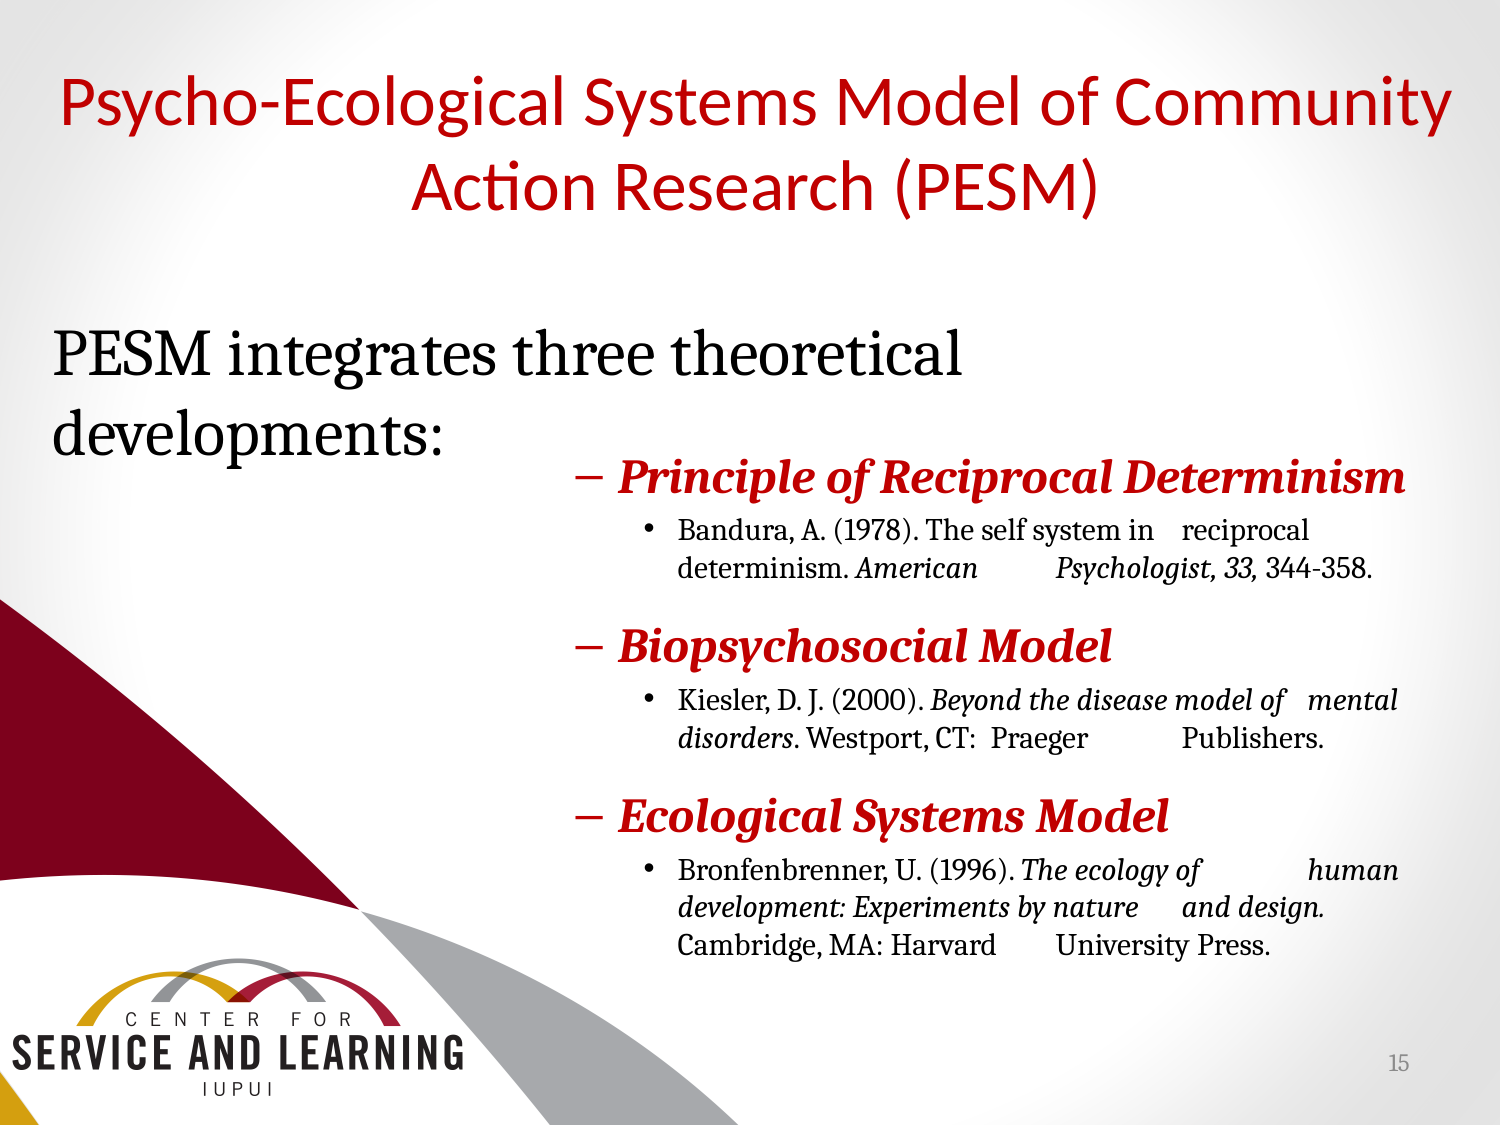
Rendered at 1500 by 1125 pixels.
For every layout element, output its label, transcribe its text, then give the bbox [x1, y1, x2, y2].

title Psycho-Ecological Systems Model of Community Action Research (PESM) [37, 45, 1475, 234]
picture [0, 0, 1500, 1125]
list Principle of Reciprocal Determinism Bandura, A. (1978). The self system in reciprocal determinism. American Psychologist, 33, 344-358. Biopsychosocial Model Kiesler, D. J. (2000). Beyond the disease model of mental disorders. Westport, CT: Praeger Publishers. Ecological Systems Model Bronfenbrenner, U. (1996). The ecology of human development: Experiments by nature and design. Cambridge, MA: Harvard University Press. [492, 390, 1425, 1088]
text_box PESM integrates three theoretical developments: [37, 301, 1071, 521]
slide_number 15 [1074, 1024, 1425, 1100]
